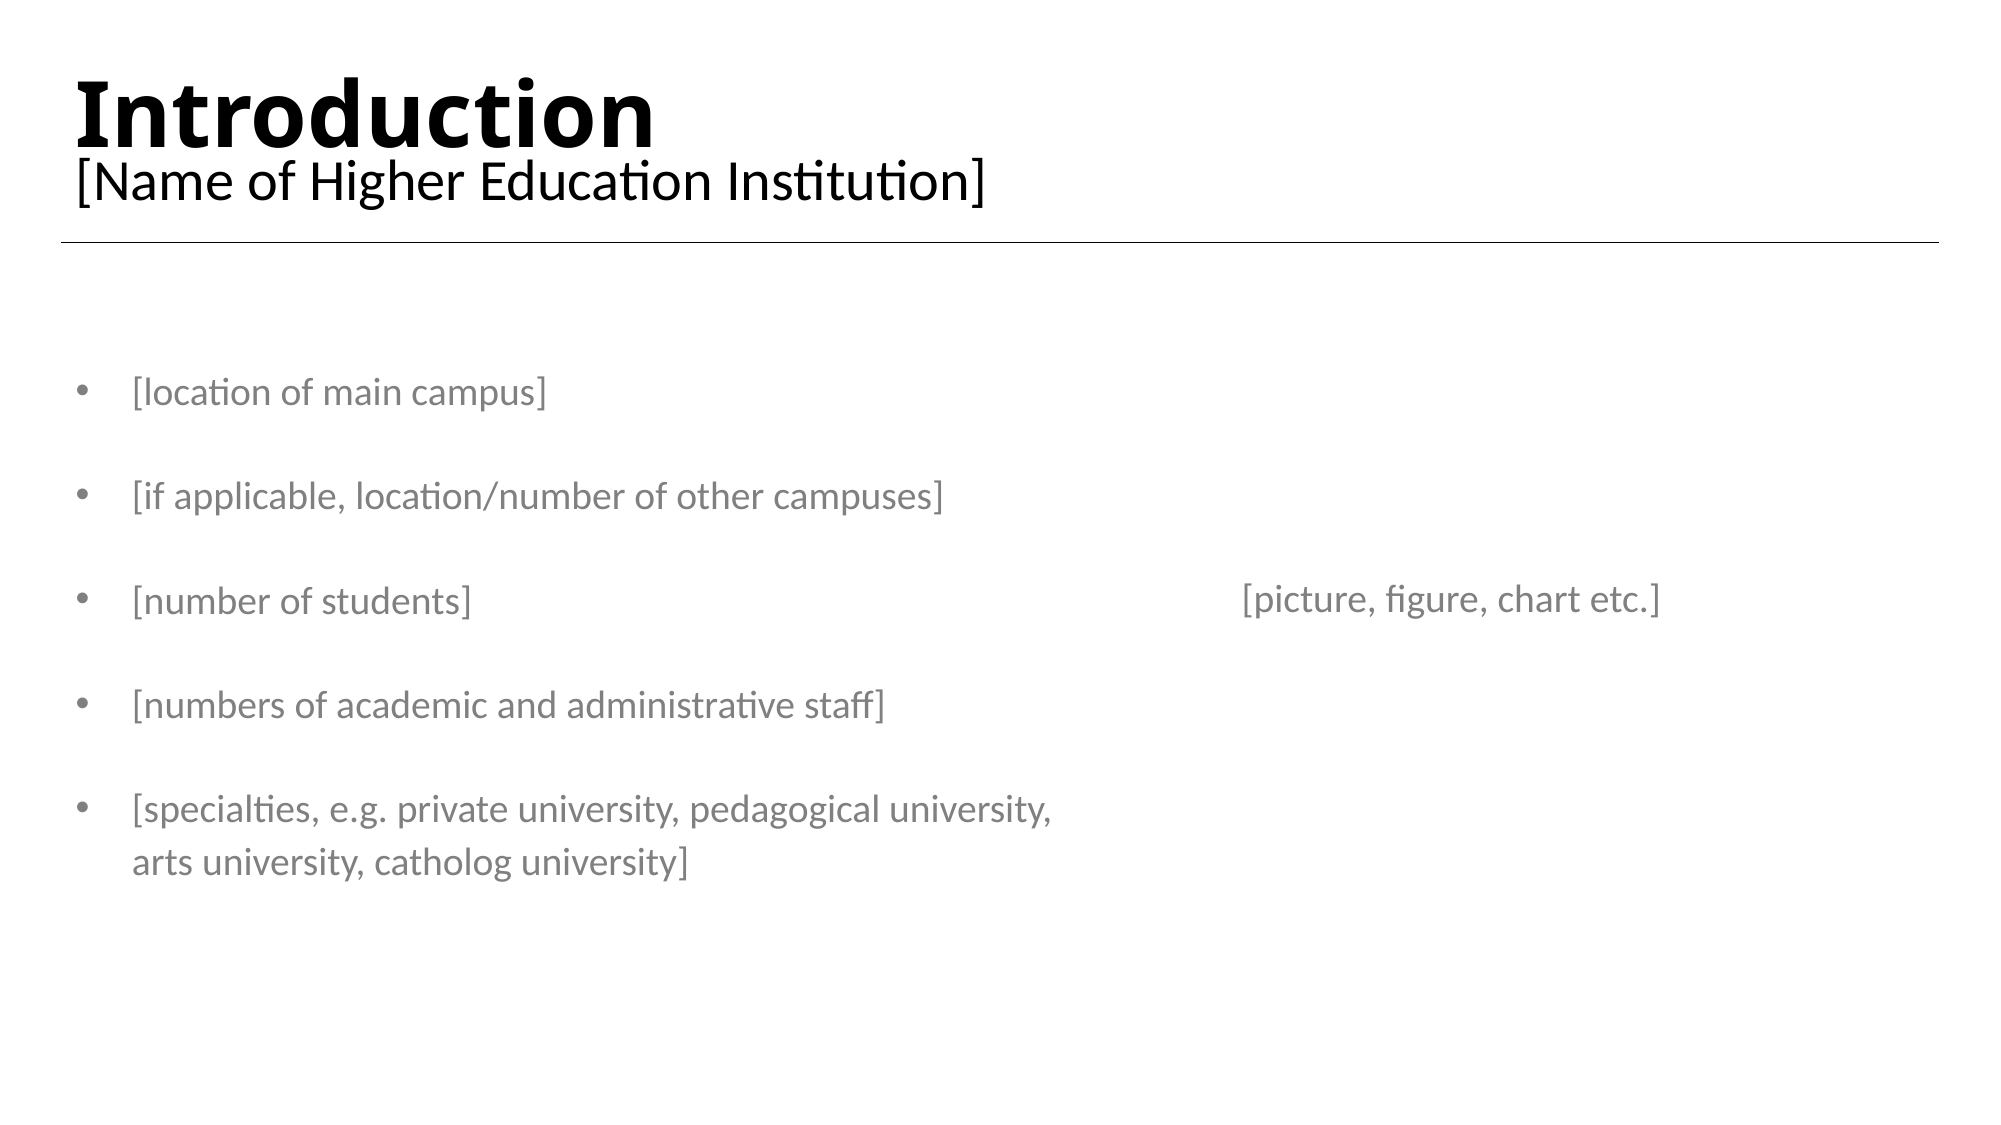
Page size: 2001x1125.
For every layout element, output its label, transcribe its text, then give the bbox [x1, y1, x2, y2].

text_box [picture, figure, chart etc.] [1226, 561, 1712, 629]
text_box [Name of Higher Education Institution] [60, 143, 1508, 226]
text_box [location of main campus] [if applicable, location/number of other campuses] [number of students] [numbers of academic and administrative staff] [specialties, e.g. private university, pedagogical university, arts university, catholog university] [60, 353, 1095, 891]
text_box Introduction [60, 61, 1509, 155]
